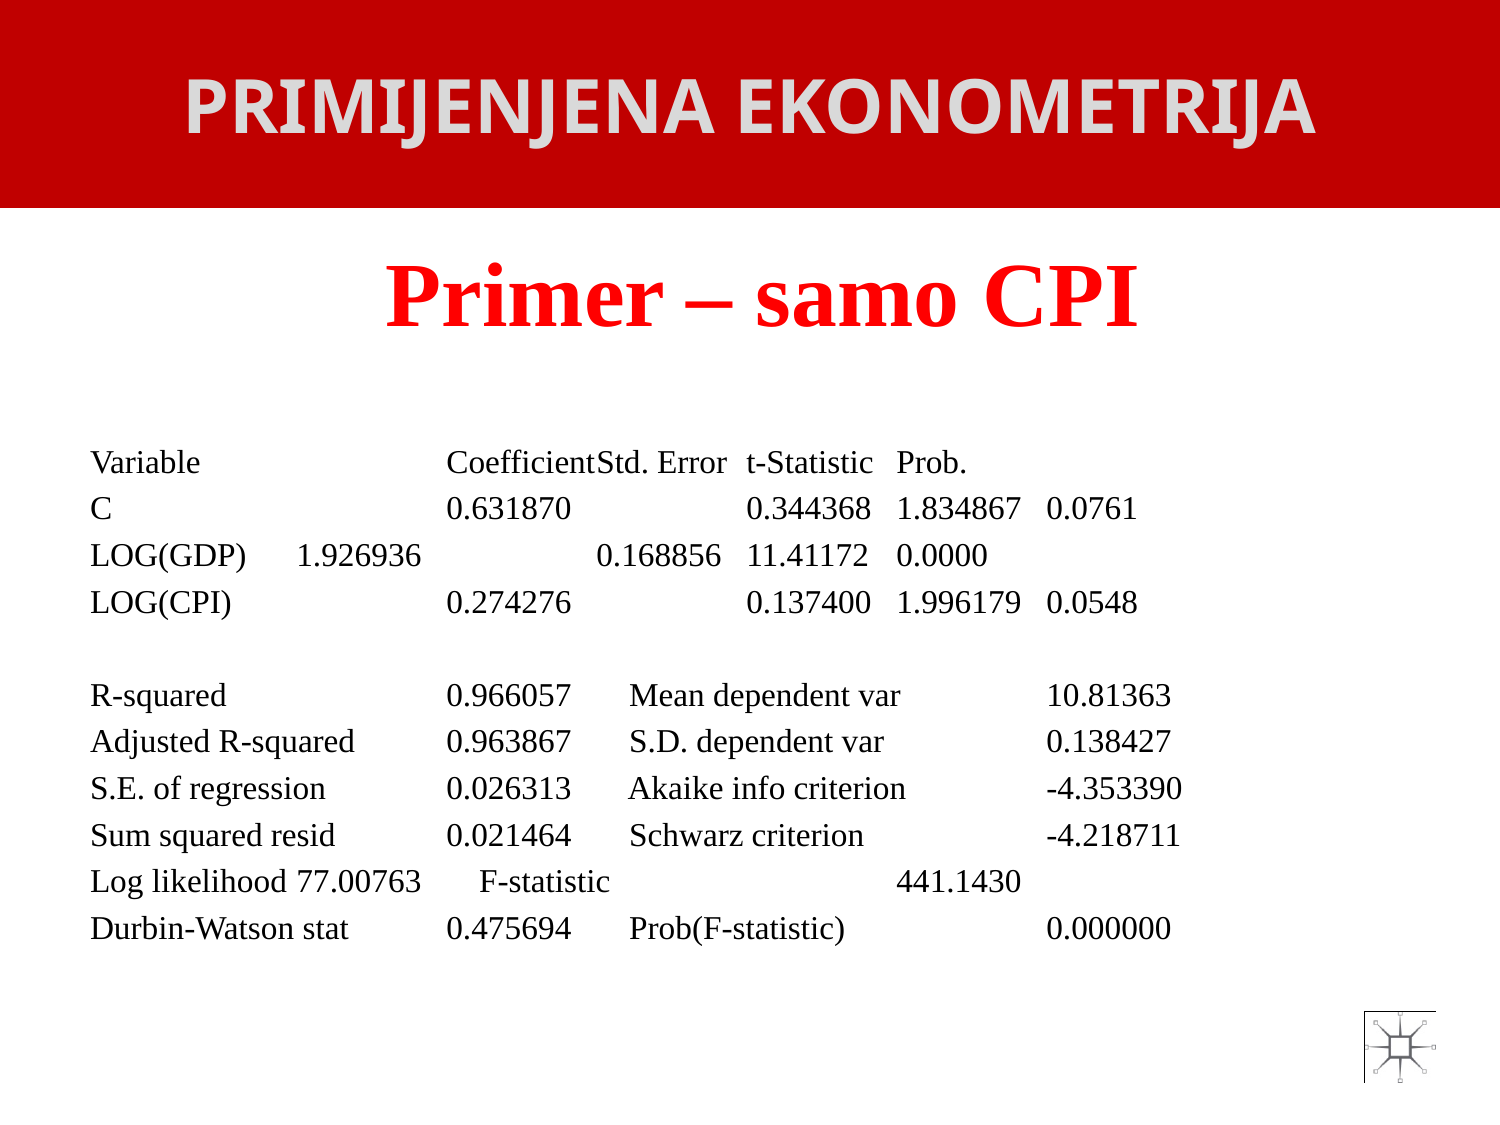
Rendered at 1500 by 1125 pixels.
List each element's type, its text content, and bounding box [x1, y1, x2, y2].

list Variable Coefficient Std. Error t-Statistic Prob. C 0.631870 0.344368 1.834867 0.0761 LOG(GDP) 1.926936 0.168856 11.41172 0.0000 LOG(CPI) 0.274276 0.137400 1.996179 0.0548 R-squared 0.966057 Mean dependent var 10.81363 Adjusted R-squared 0.963867 S.D. dependent var 0.138427 S.E. of regression 0.026313 Akaike info criterion -4.353390 Sum squared resid 0.021464 Schwarz criterion -4.218711 Log likelihood 77.00763 F-statistic 441.1430 Durbin-Watson stat 0.475694 Prob(F-statistic) 0.000000 [74, 432, 1426, 1006]
picture [1364, 1011, 1436, 1083]
title Primer – samo CPI [88, 231, 1439, 348]
text_box PRIMIJENJENA EKONOMETRIJA [0, 0, 1500, 208]
